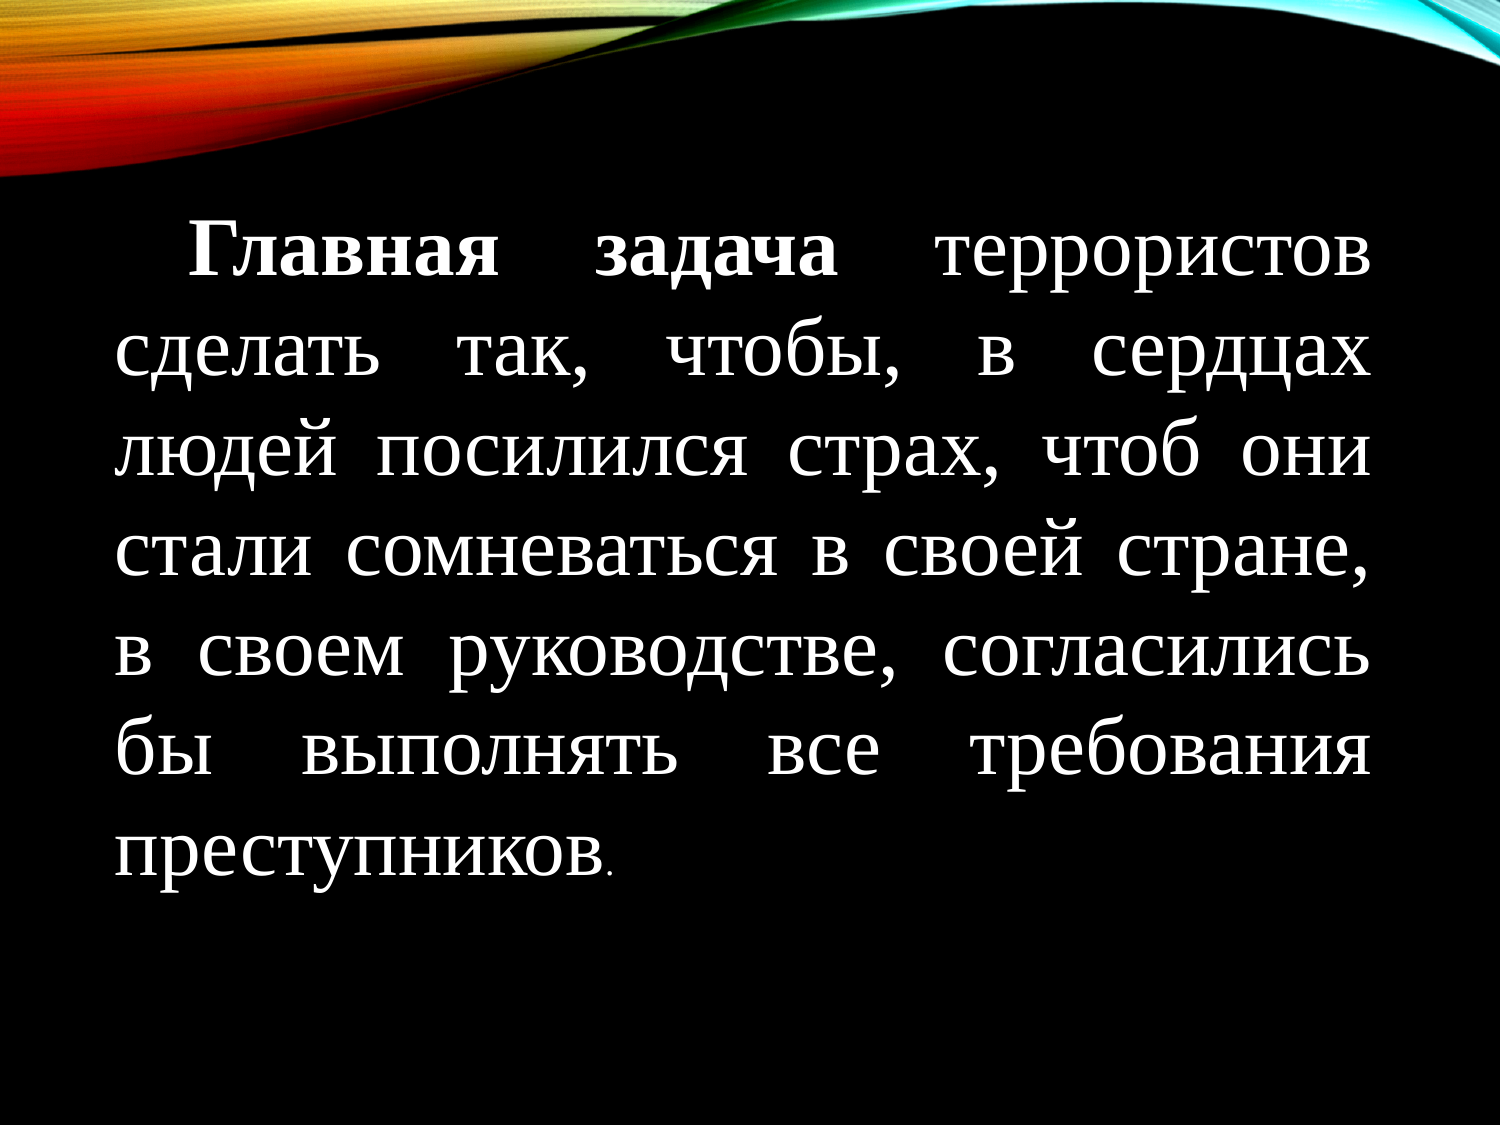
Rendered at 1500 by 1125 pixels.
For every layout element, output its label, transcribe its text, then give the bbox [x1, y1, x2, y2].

text_box Главная задача террористов сделать так, чтобы, в сердцах людей посилился страх, чтоб они стали сомневаться в своей стране, в своем руководстве, согласились бы выполнять все требования преступников. [100, 184, 1388, 900]
picture [0, 0, 1500, 178]
